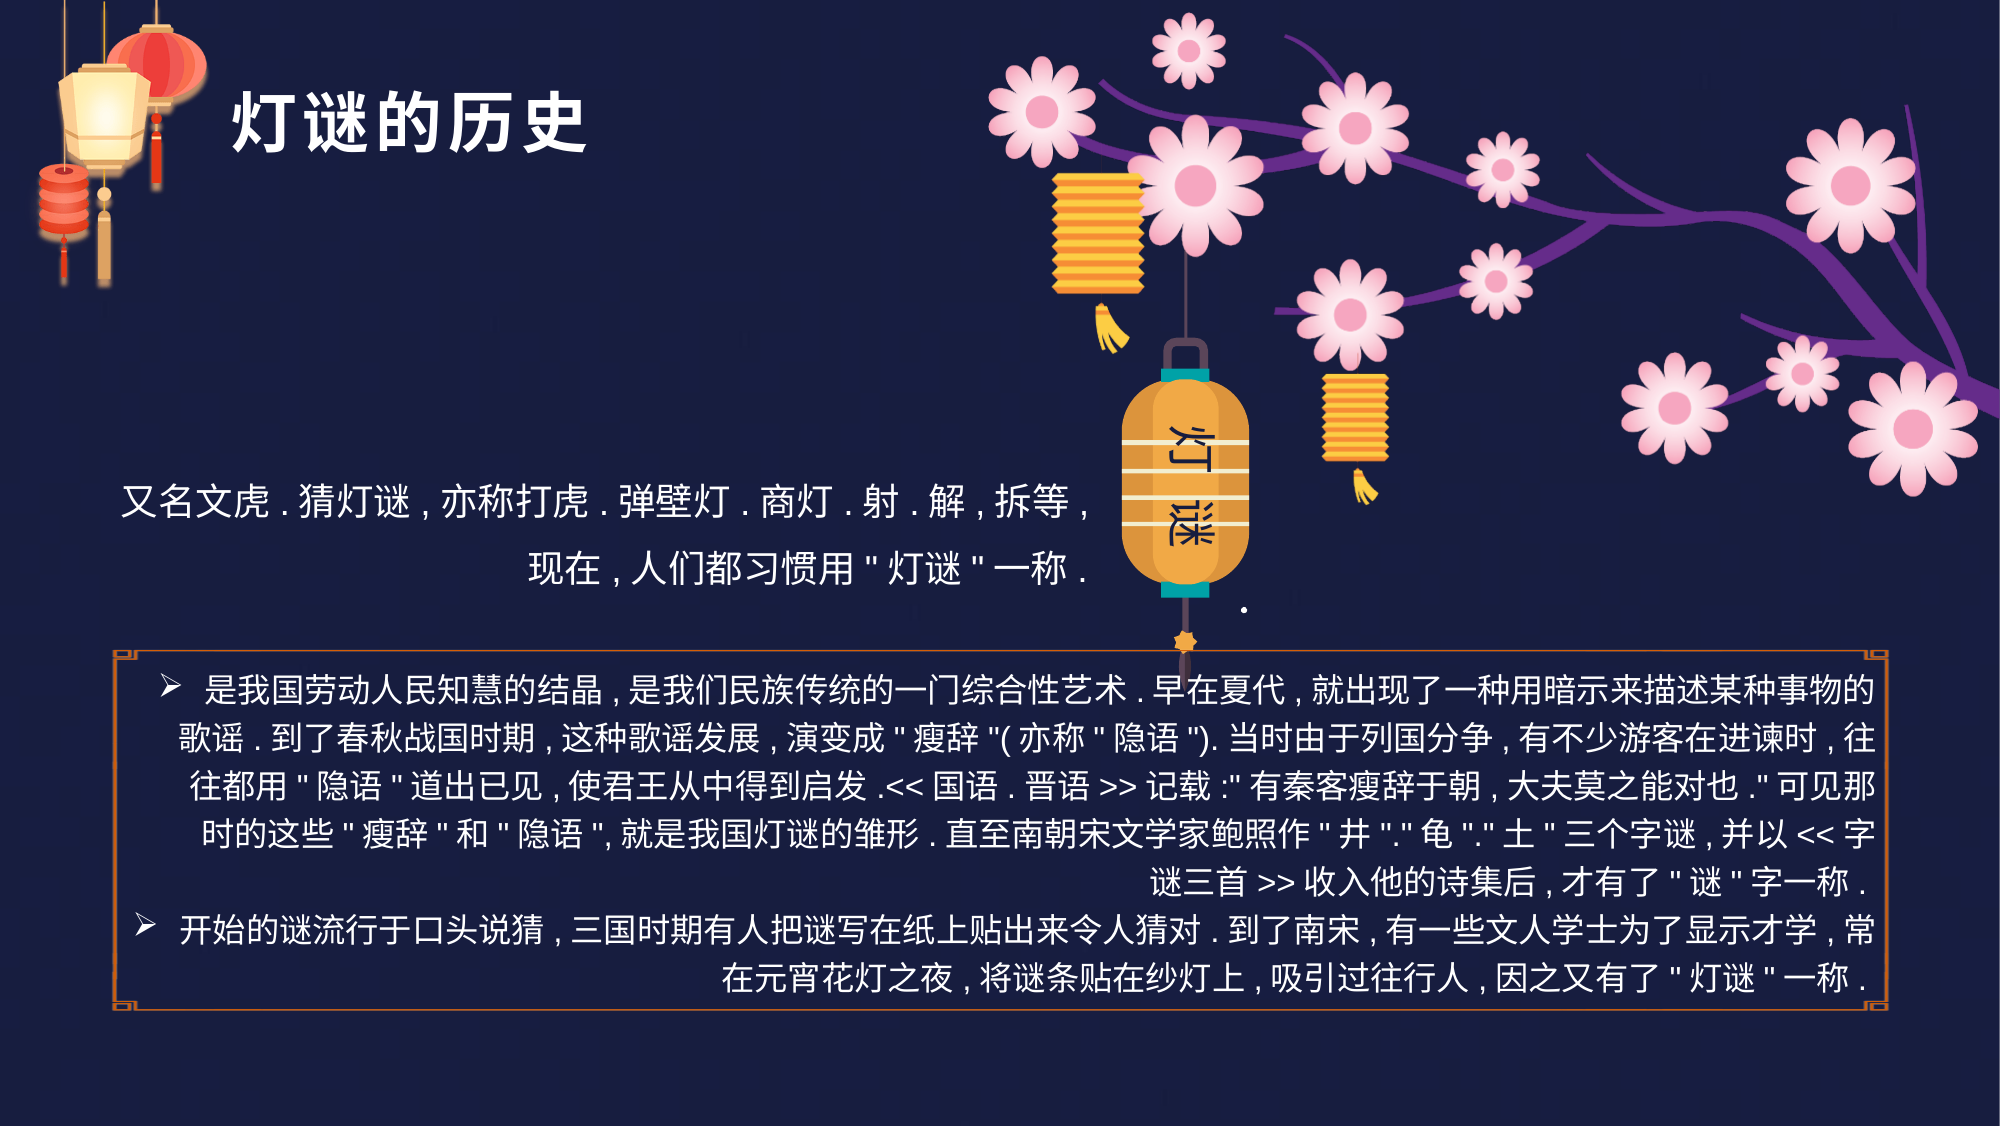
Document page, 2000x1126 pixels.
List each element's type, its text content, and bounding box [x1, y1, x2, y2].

text_box 灯谜的历史 [217, 72, 963, 168]
picture [0, 0, 2000, 1126]
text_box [80, 637, 1919, 1023]
text_box 又名文虎.猜灯谜,亦称打虎.弹壁灯.商灯.射.解,拆等,现在,人们都习惯用"灯谜"一称. [77, 447, 963, 598]
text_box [1121, 633, 1250, 637]
